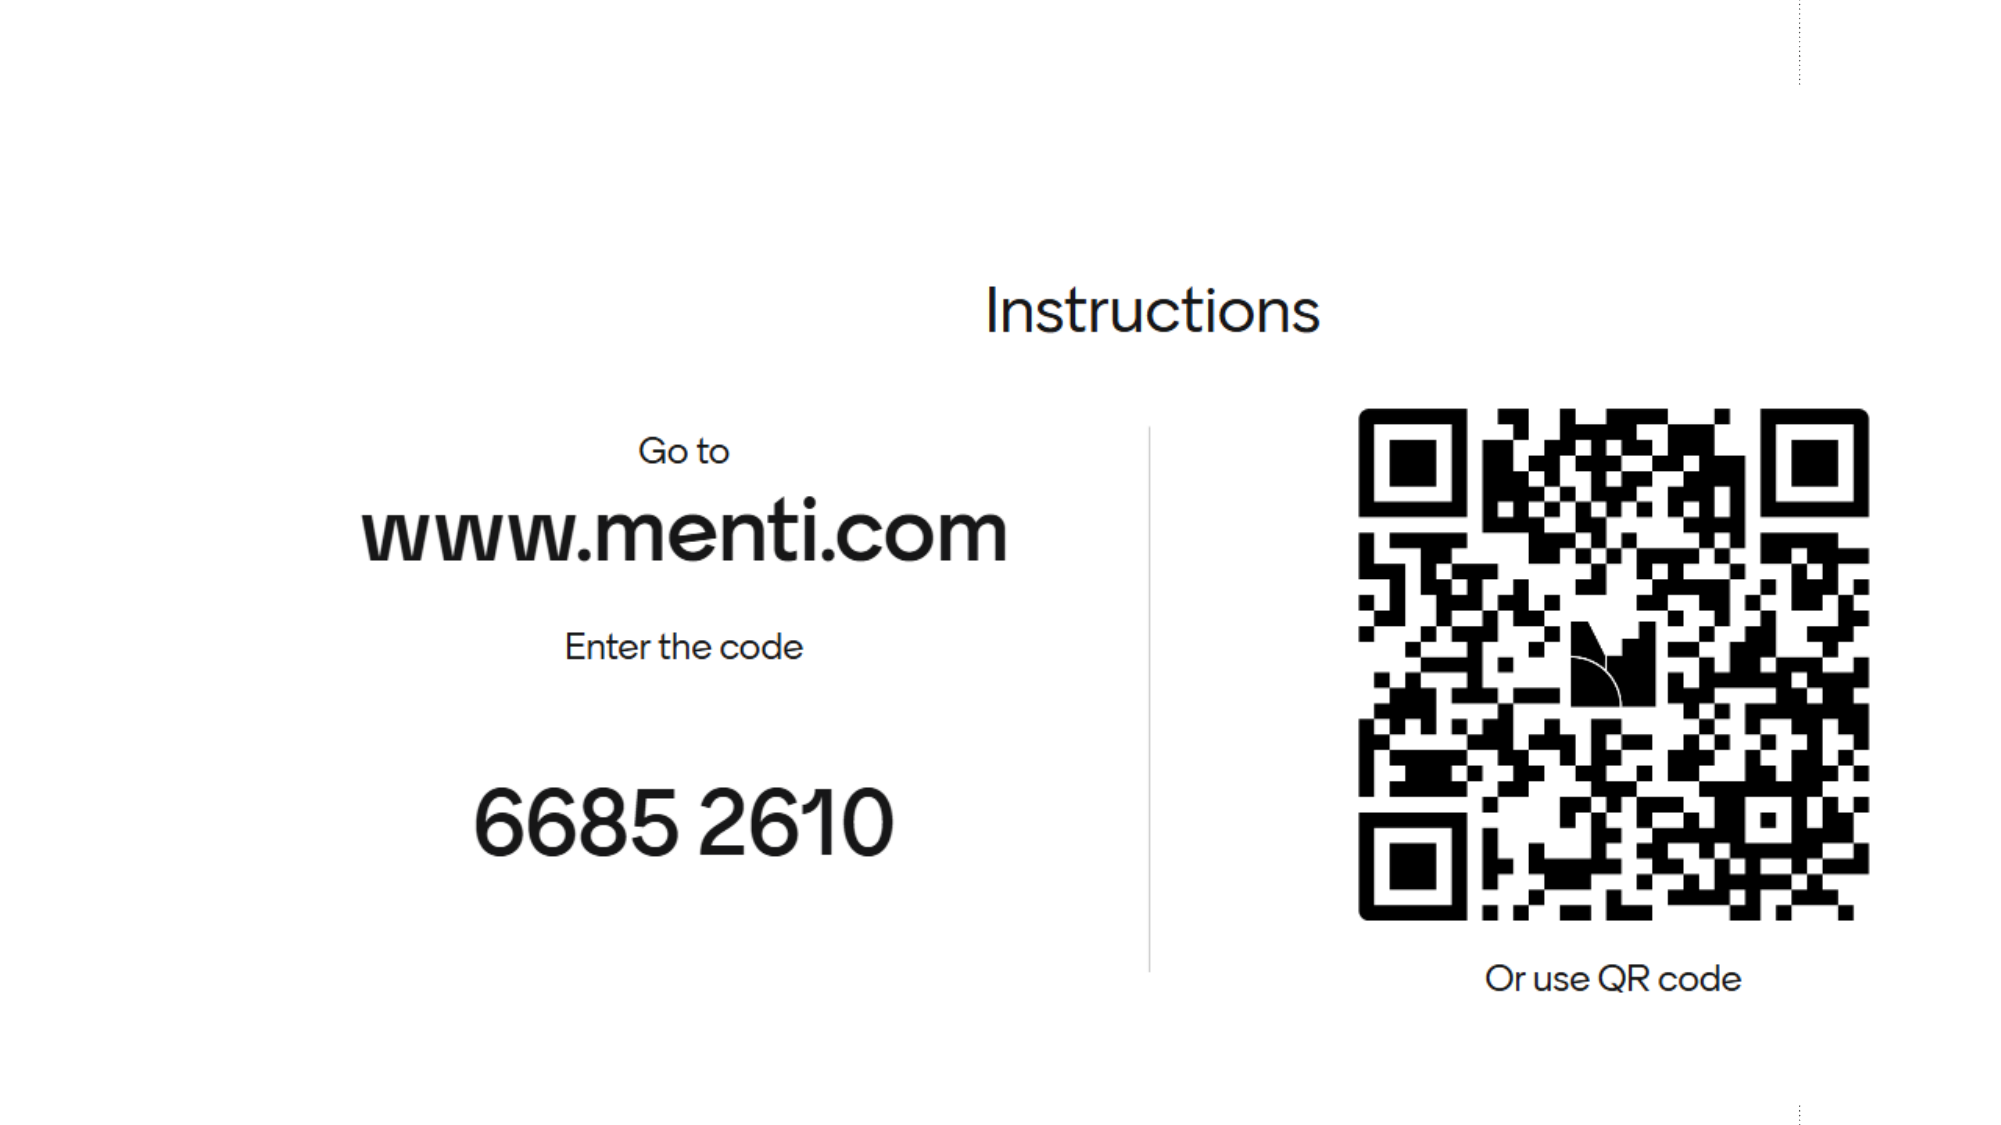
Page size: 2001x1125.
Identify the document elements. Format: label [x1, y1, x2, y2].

picture [211, 0, 2001, 1125]
